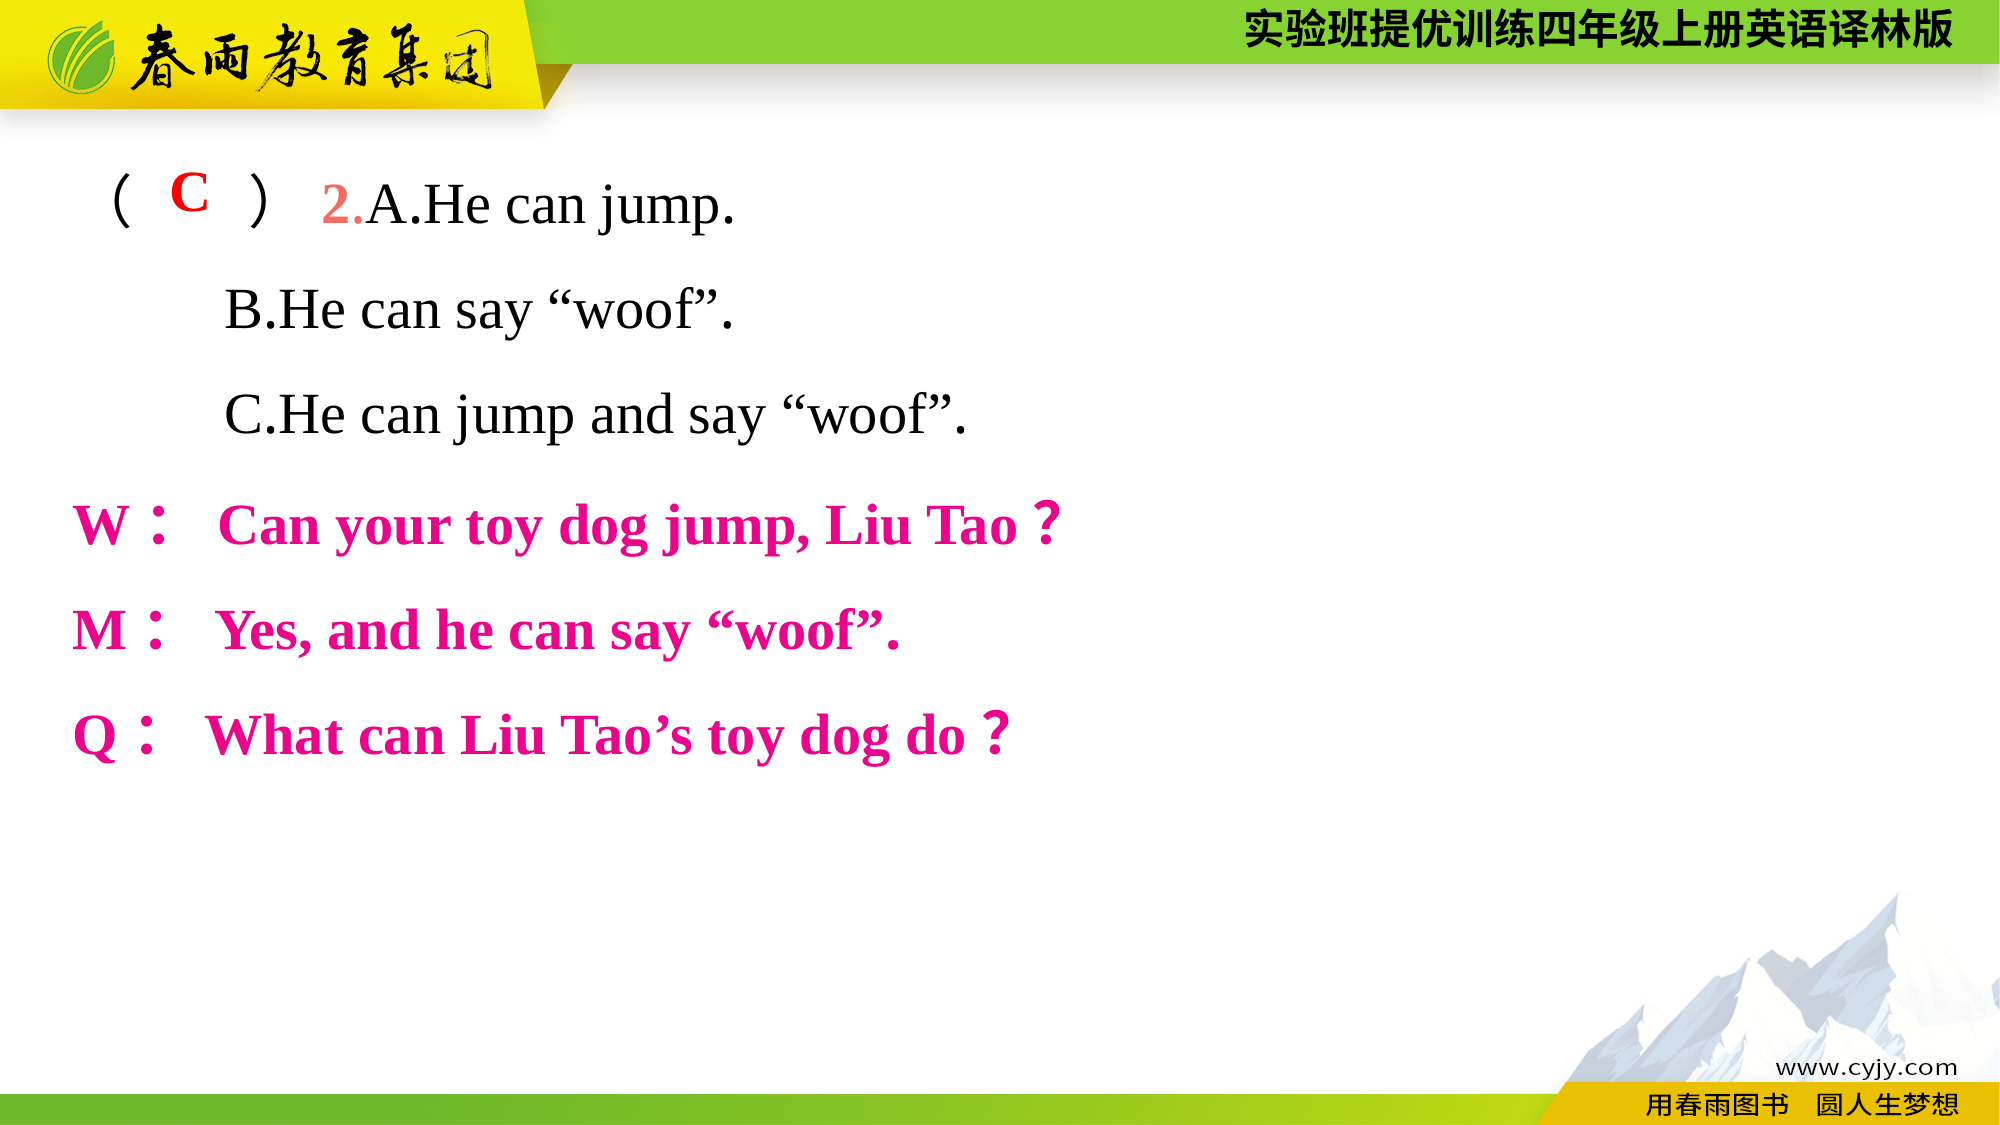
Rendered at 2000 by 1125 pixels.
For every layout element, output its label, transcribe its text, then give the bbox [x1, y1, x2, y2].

picture [0, 0, 2000, 1125]
text_box W：Can your toy dog jump, Liu Tao？ M：Yes, and he can say “woof”. Q：What can Liu Tao’s toy dog do？ [57, 443, 1942, 774]
text_box C [154, 146, 227, 231]
list （ ）2.A.He can jump. B.He can say “woof”. C.He can jump and say “woof”. [59, 122, 1944, 443]
